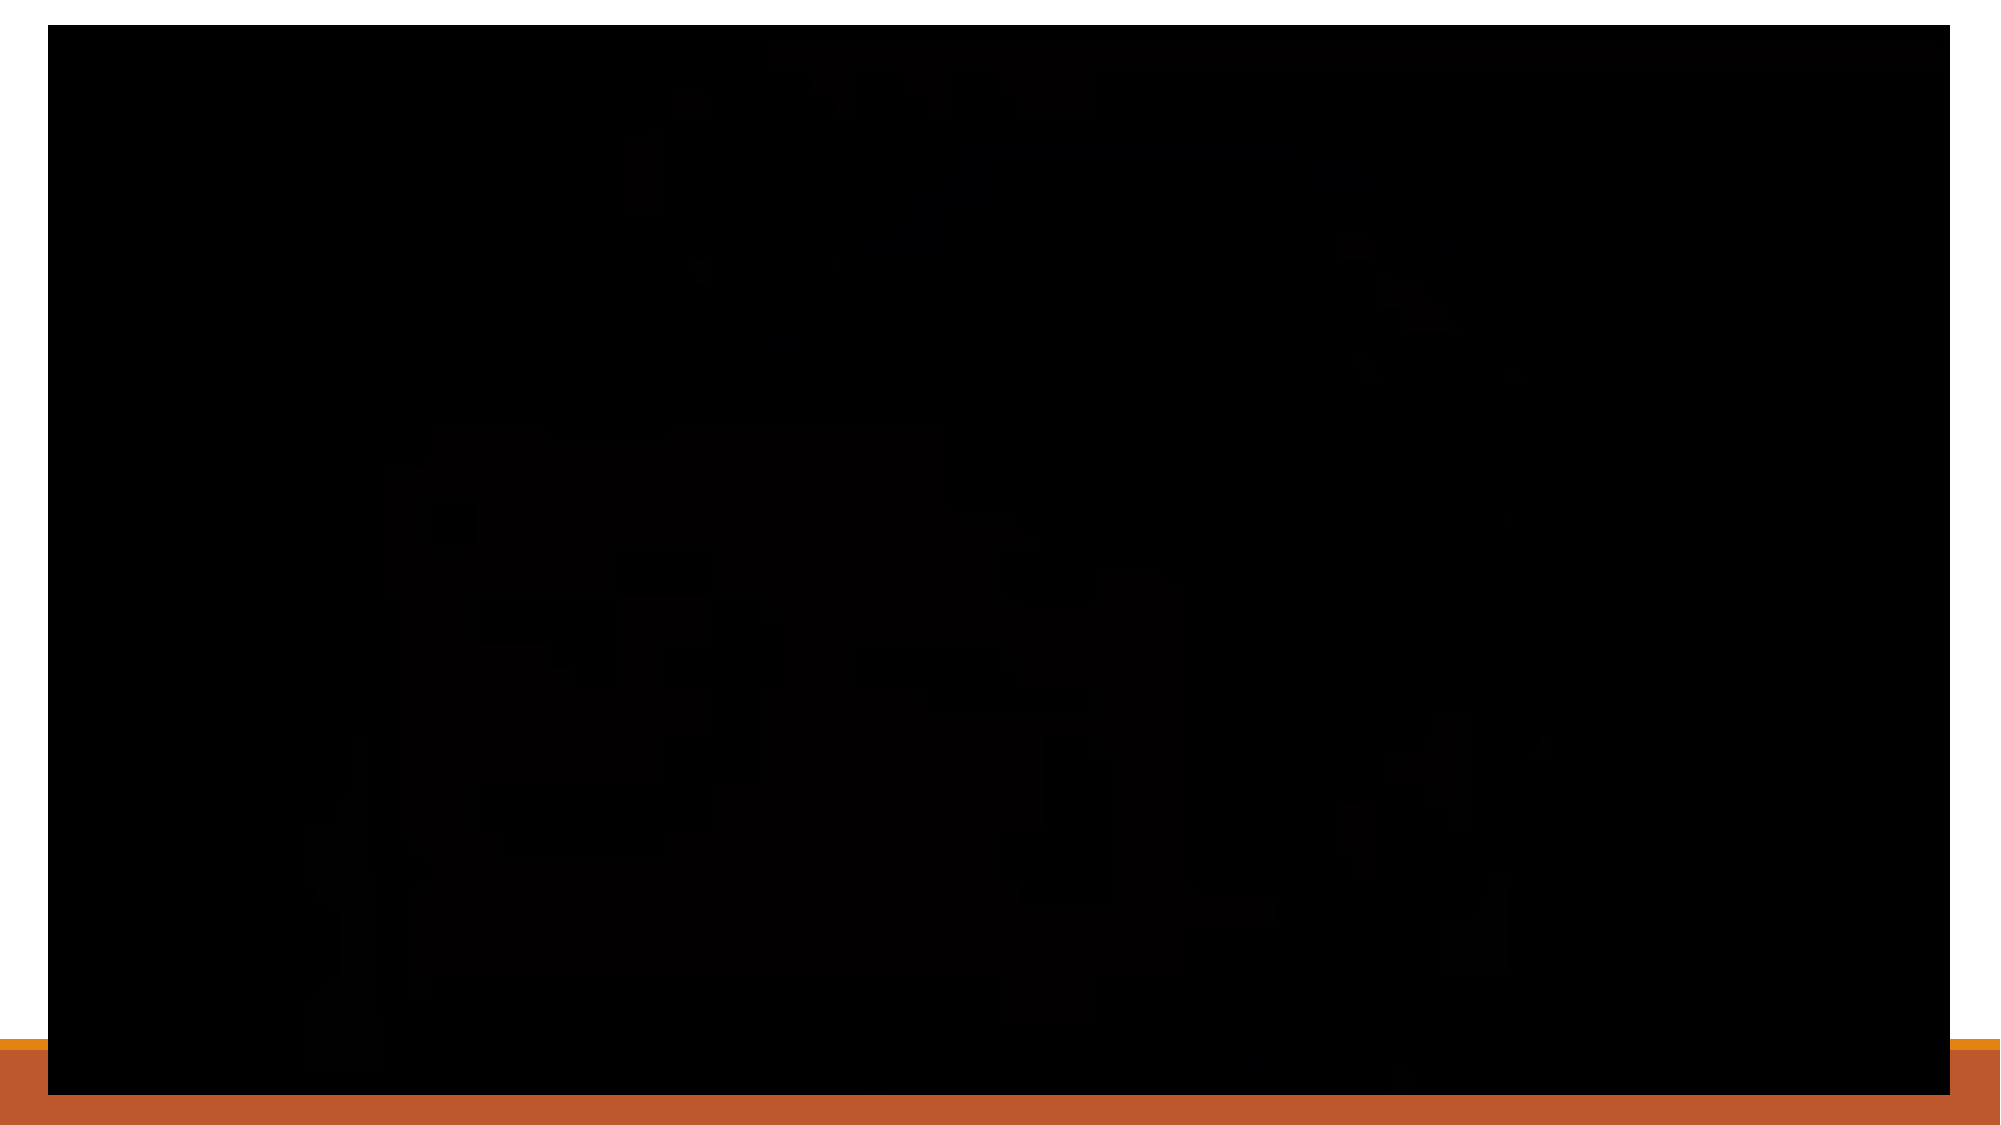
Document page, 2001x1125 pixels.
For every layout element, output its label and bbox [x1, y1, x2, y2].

text_box [46, 24, 1951, 1096]
